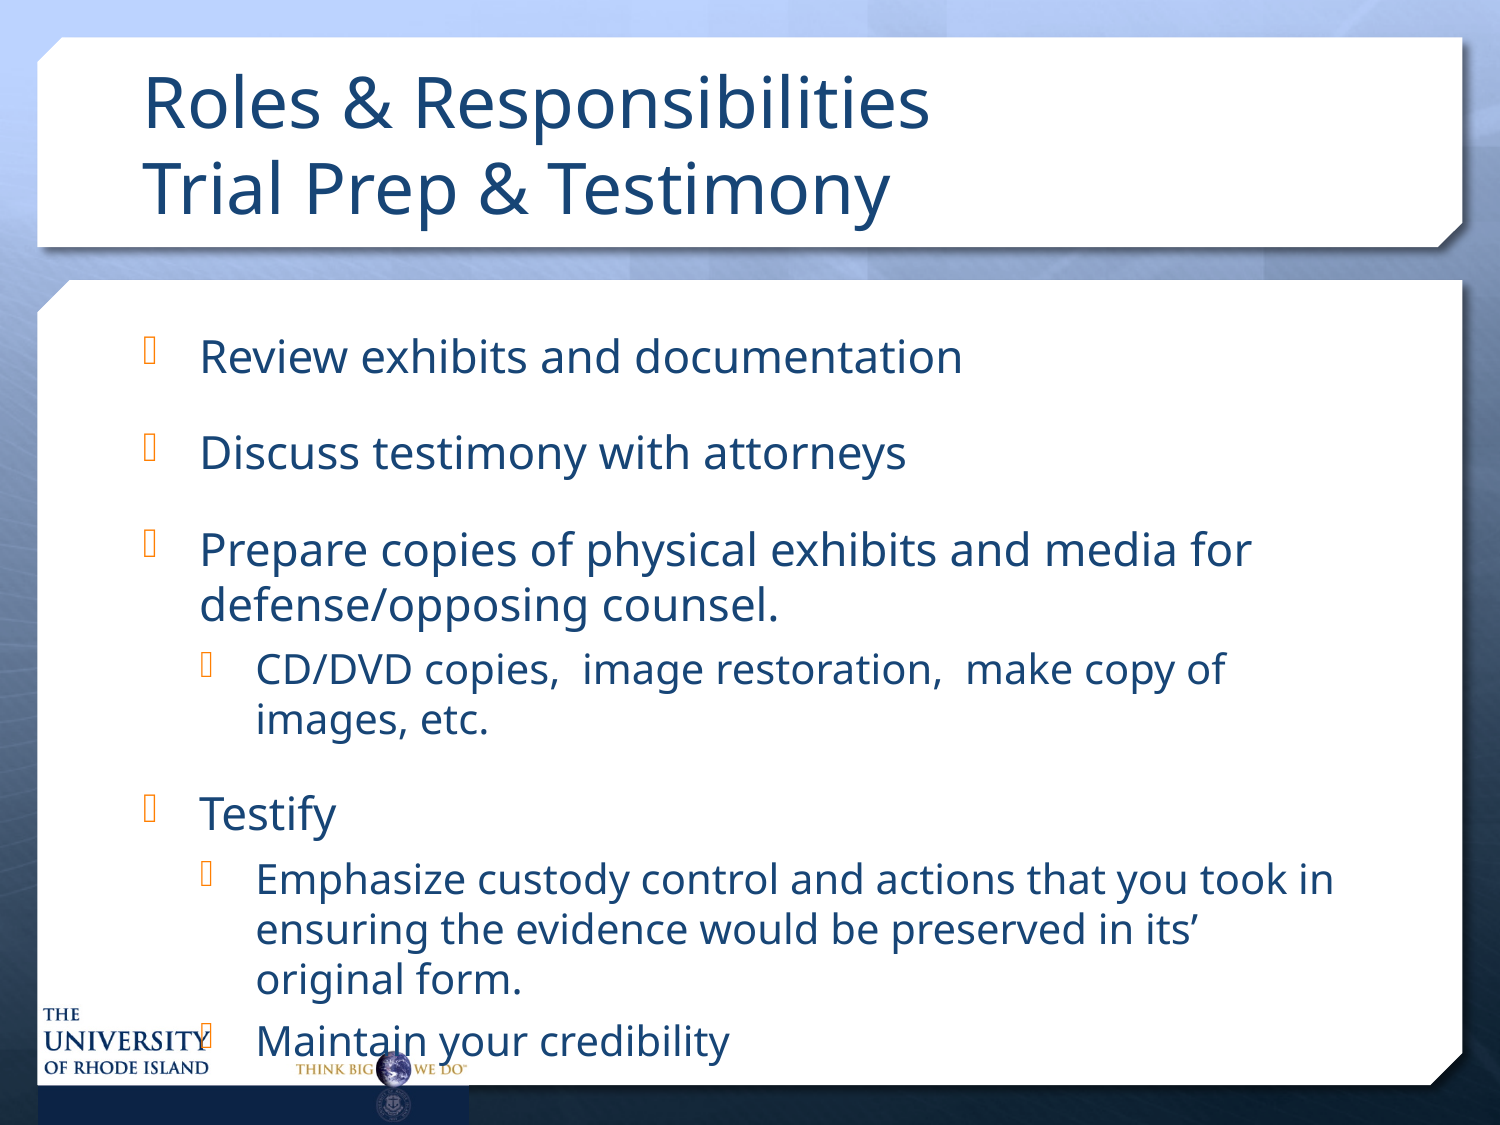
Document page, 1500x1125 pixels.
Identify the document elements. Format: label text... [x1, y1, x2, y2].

list Review exhibits and documentation Discuss testimony with attorneys Prepare copies of physical exhibits and media for defense/opposing counsel. CD/DVD copies, image restoration, make copy of images, etc. Testify Emphasize custody control and actions that you took in ensuring the evidence would be preserved in its’ original form. Maintain your credibility [127, 319, 1372, 978]
picture [38, 1004, 469, 1125]
title Roles & Responsibilities Trial Prep & Testimony [127, 48, 1372, 236]
